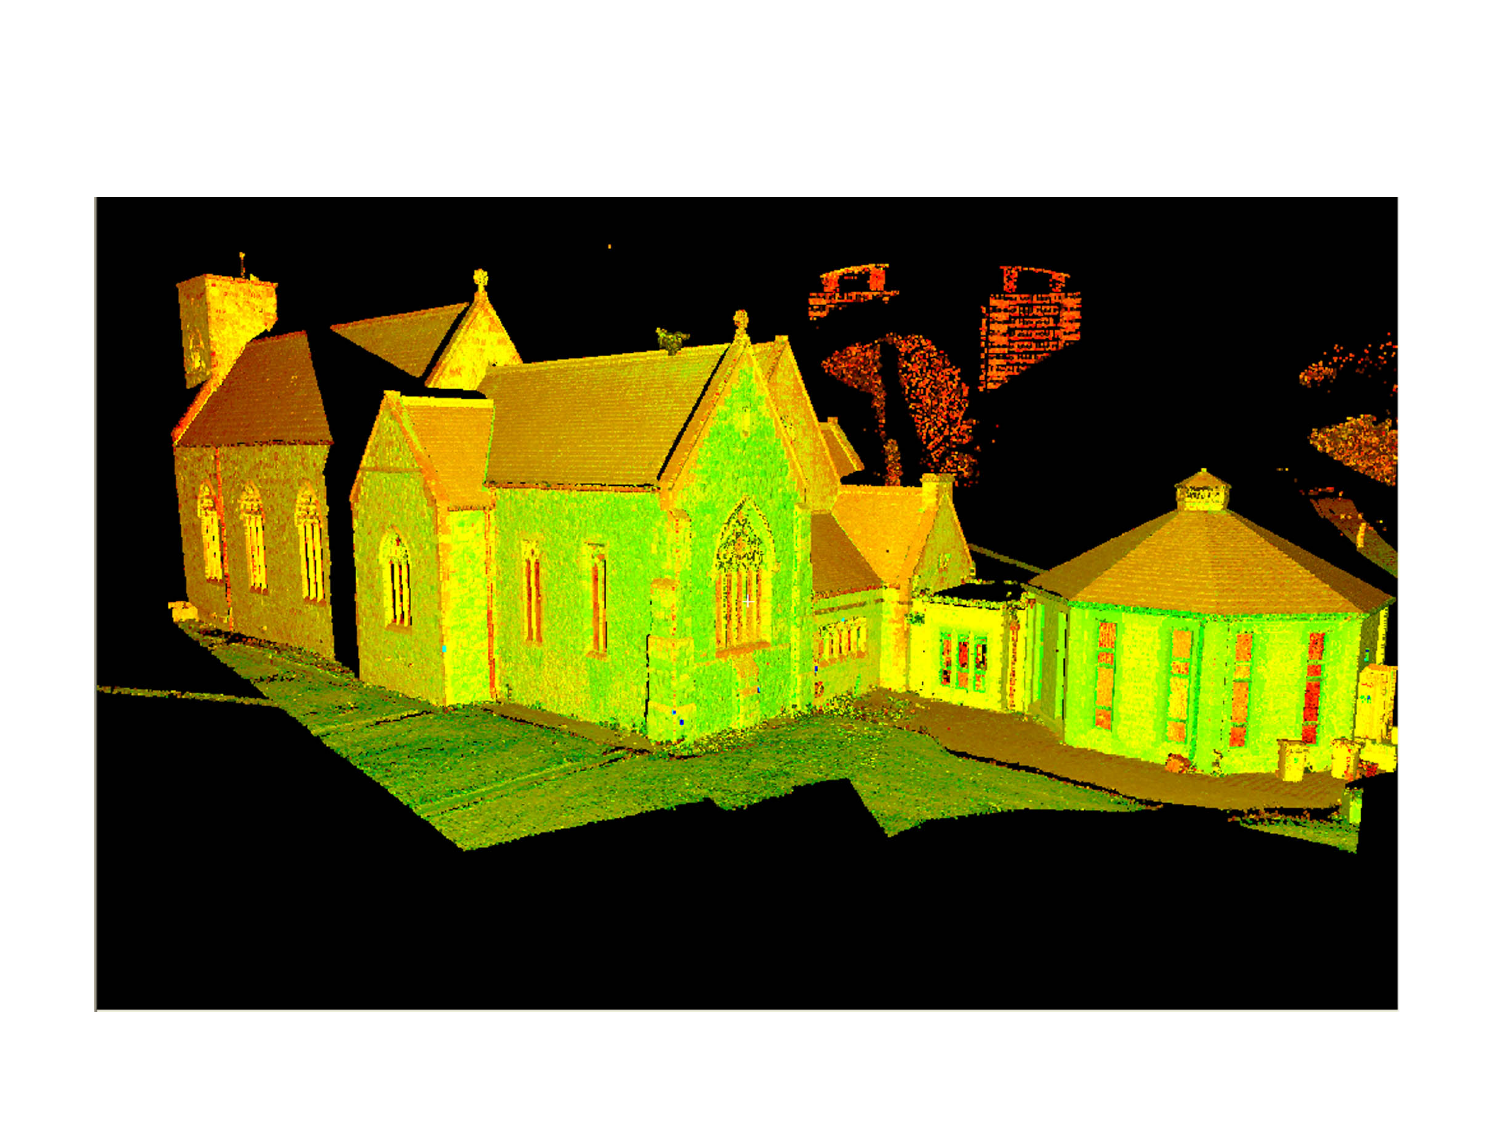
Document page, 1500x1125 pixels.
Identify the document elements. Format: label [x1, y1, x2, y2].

picture [94, 197, 1400, 1012]
